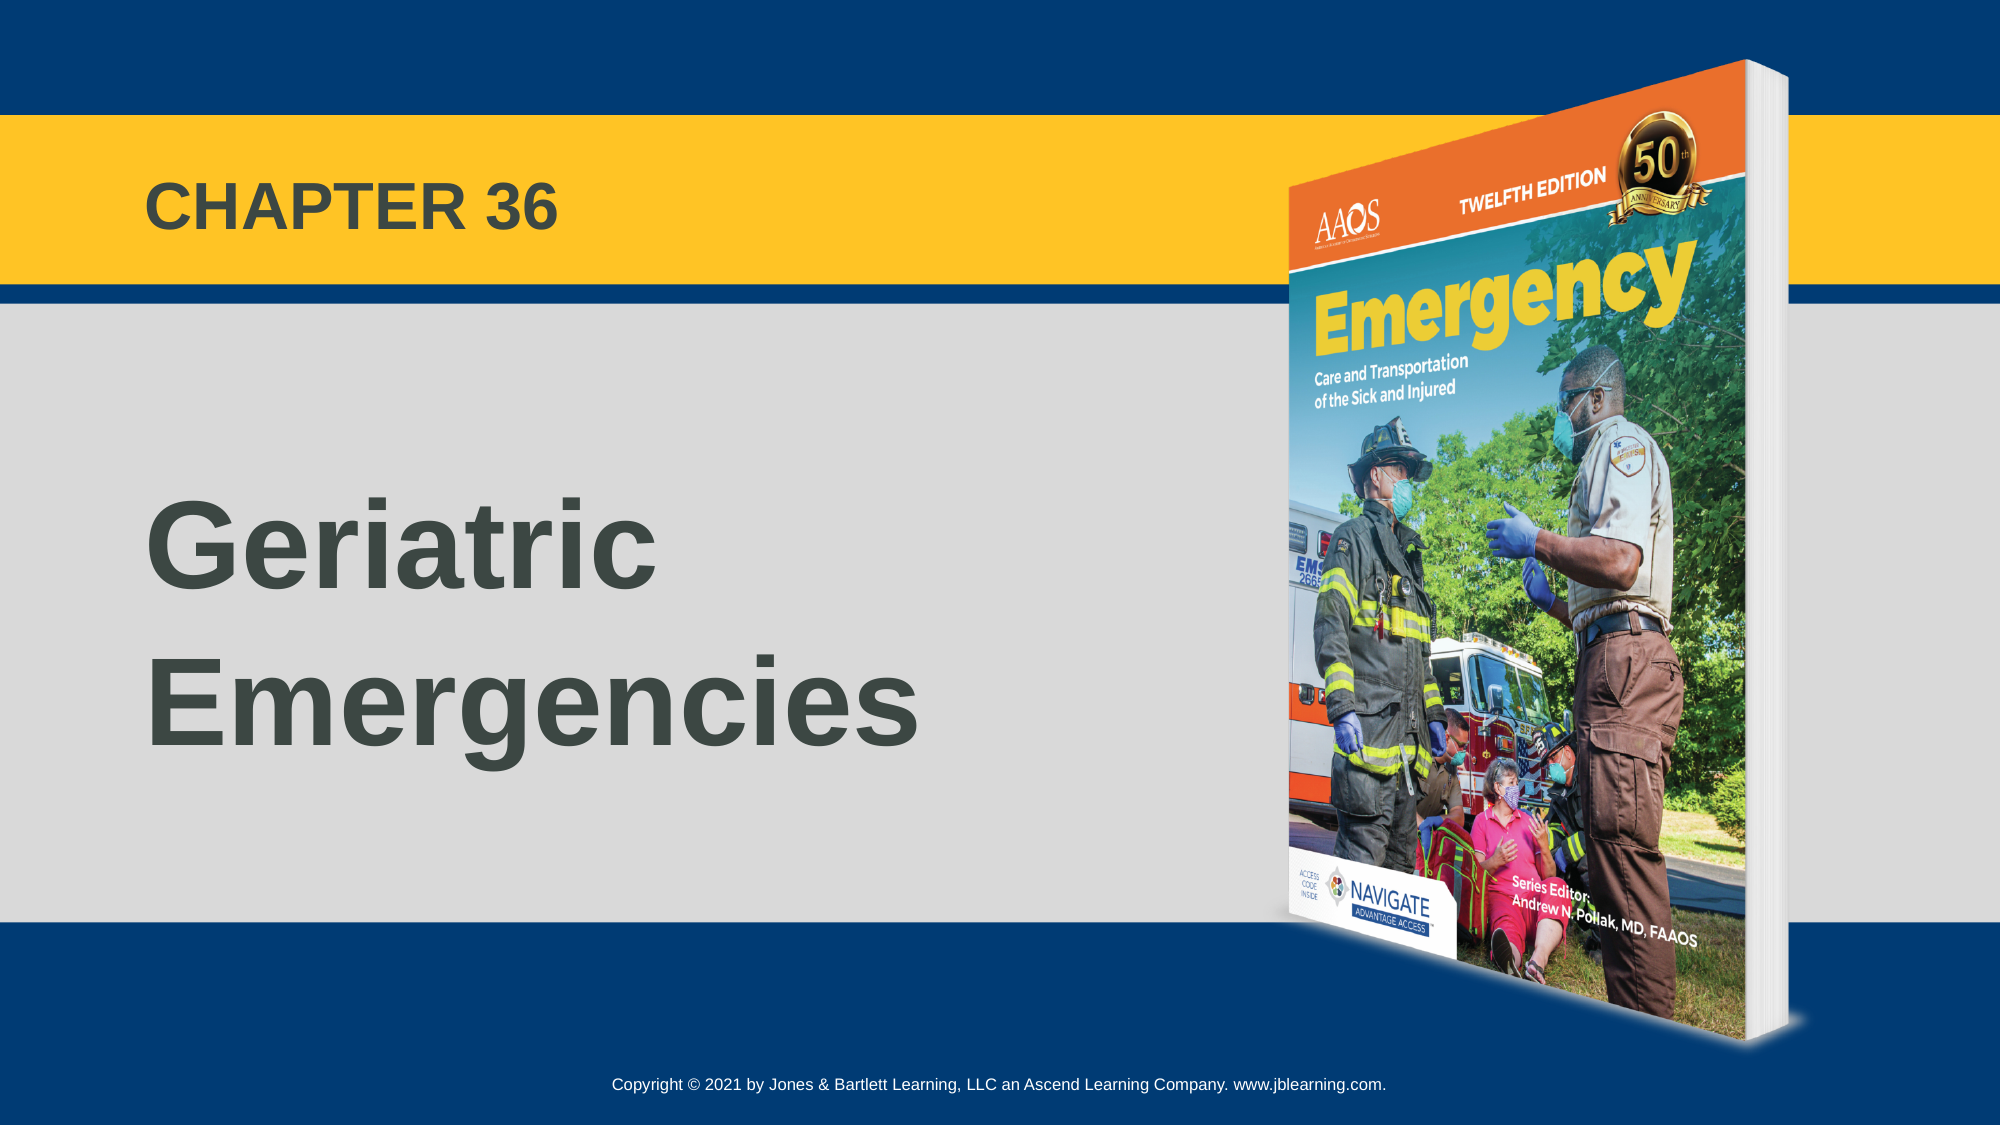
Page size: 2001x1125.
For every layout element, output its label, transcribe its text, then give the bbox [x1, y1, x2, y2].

picture [1078, 0, 2000, 1125]
title Geriatric Emergencies [144, 360, 1078, 866]
subtitle CHAPTER 36 [144, 138, 1078, 267]
